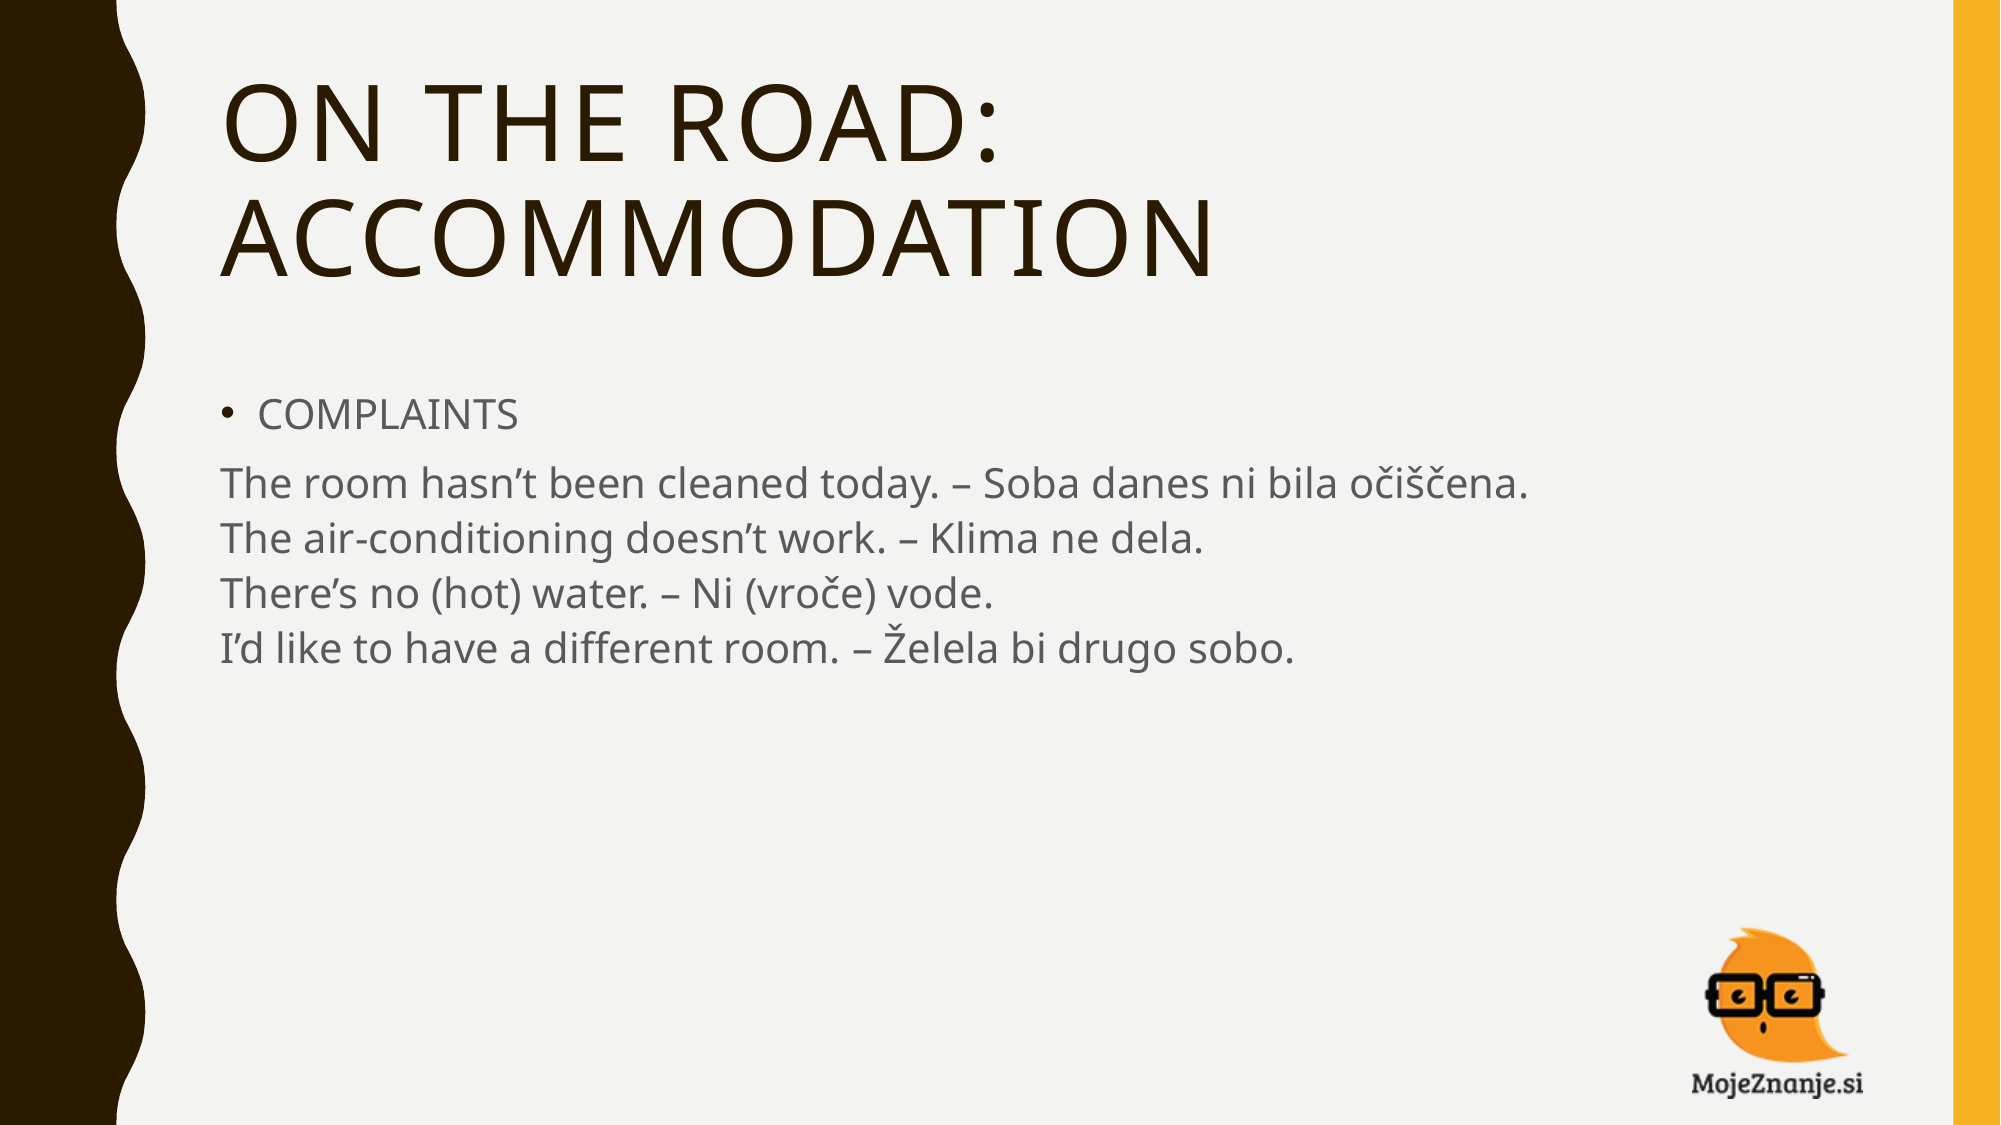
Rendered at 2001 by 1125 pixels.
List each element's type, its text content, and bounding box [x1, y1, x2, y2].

title ON THE ROAD: ACCOMMODATION [205, 62, 1875, 308]
list COMPLAINTS The room hasn’t been cleaned today. – Soba danes ni bila očiščena. The air-conditioning doesn’t work. – Klima ne dela. There’s no (hot) water. – Ni (vroče) vode. I’d like to have a different room. – Želela bi drugo sobo. [205, 375, 1875, 965]
picture [1692, 965, 1863, 1099]
